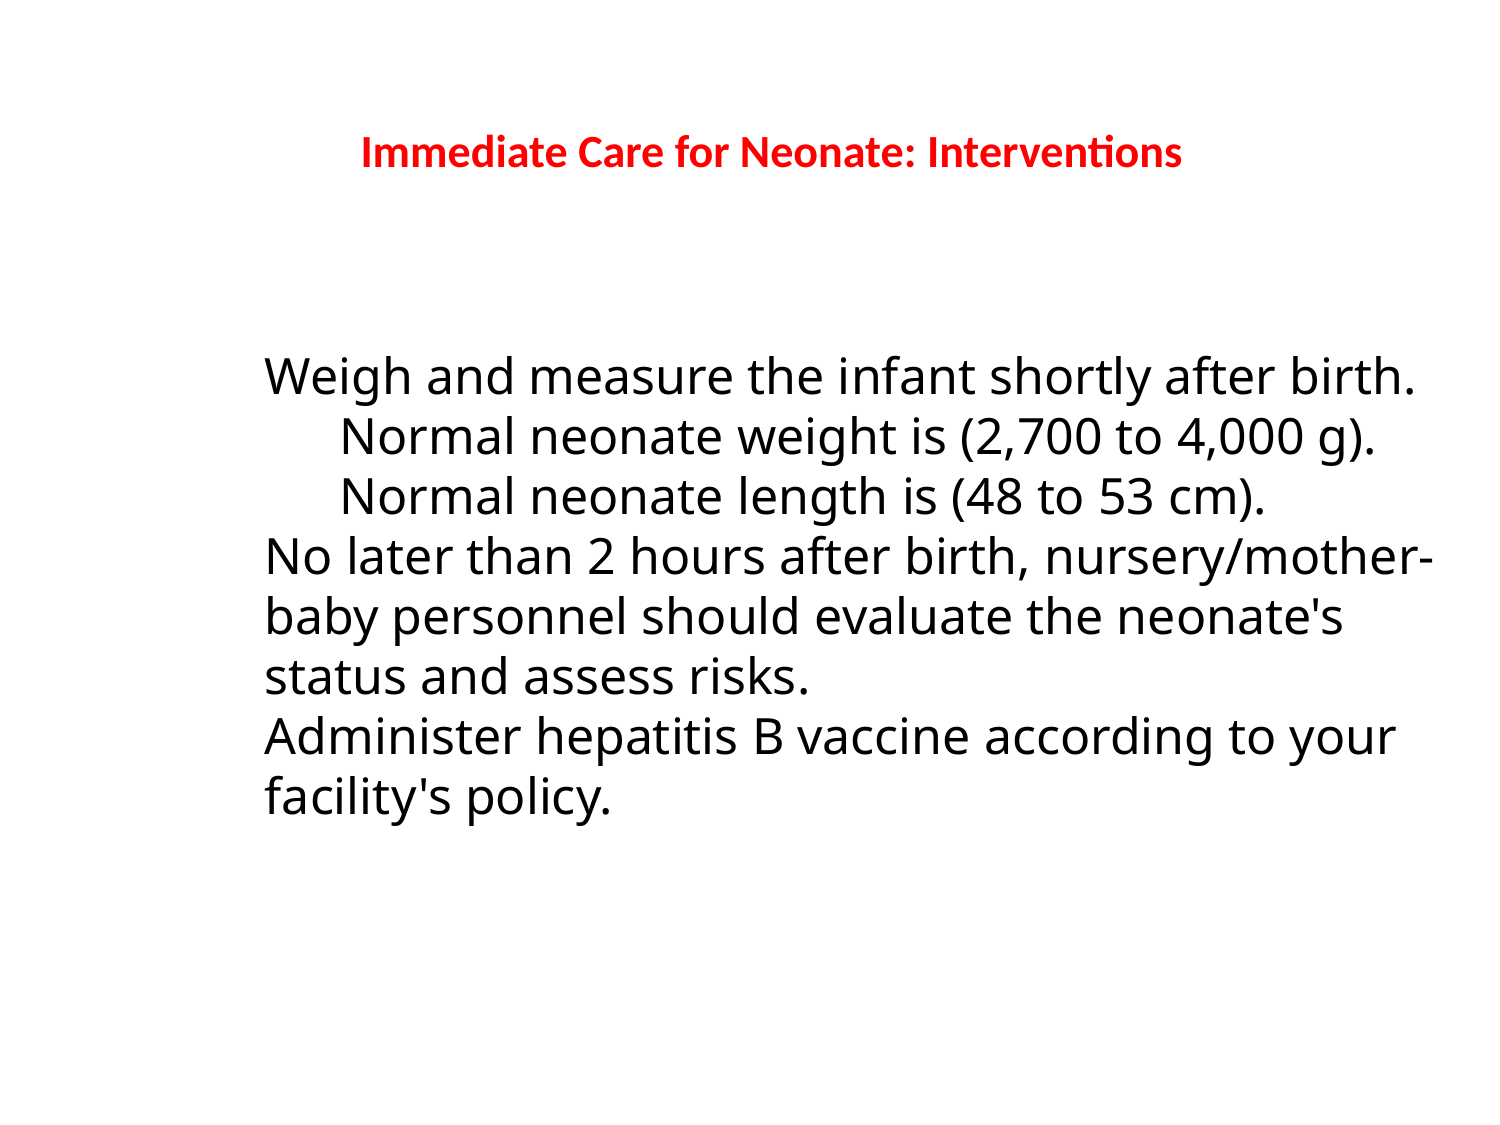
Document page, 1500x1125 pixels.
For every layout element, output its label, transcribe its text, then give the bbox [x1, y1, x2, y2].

text_box Weigh and measure the infant shortly after birth. Normal neonate weight is (2,700 to 4,000 g). Normal neonate length is (48 to 53 cm). No later than 2 hours after birth, nursery/mother-baby personnel should evaluate the neonate's status and assess risks. Administer hepatitis B vaccine according to your facility's policy. [174, 337, 1500, 833]
subtitle Immediate Care for Neonate: Interventions [174, 50, 1390, 250]
